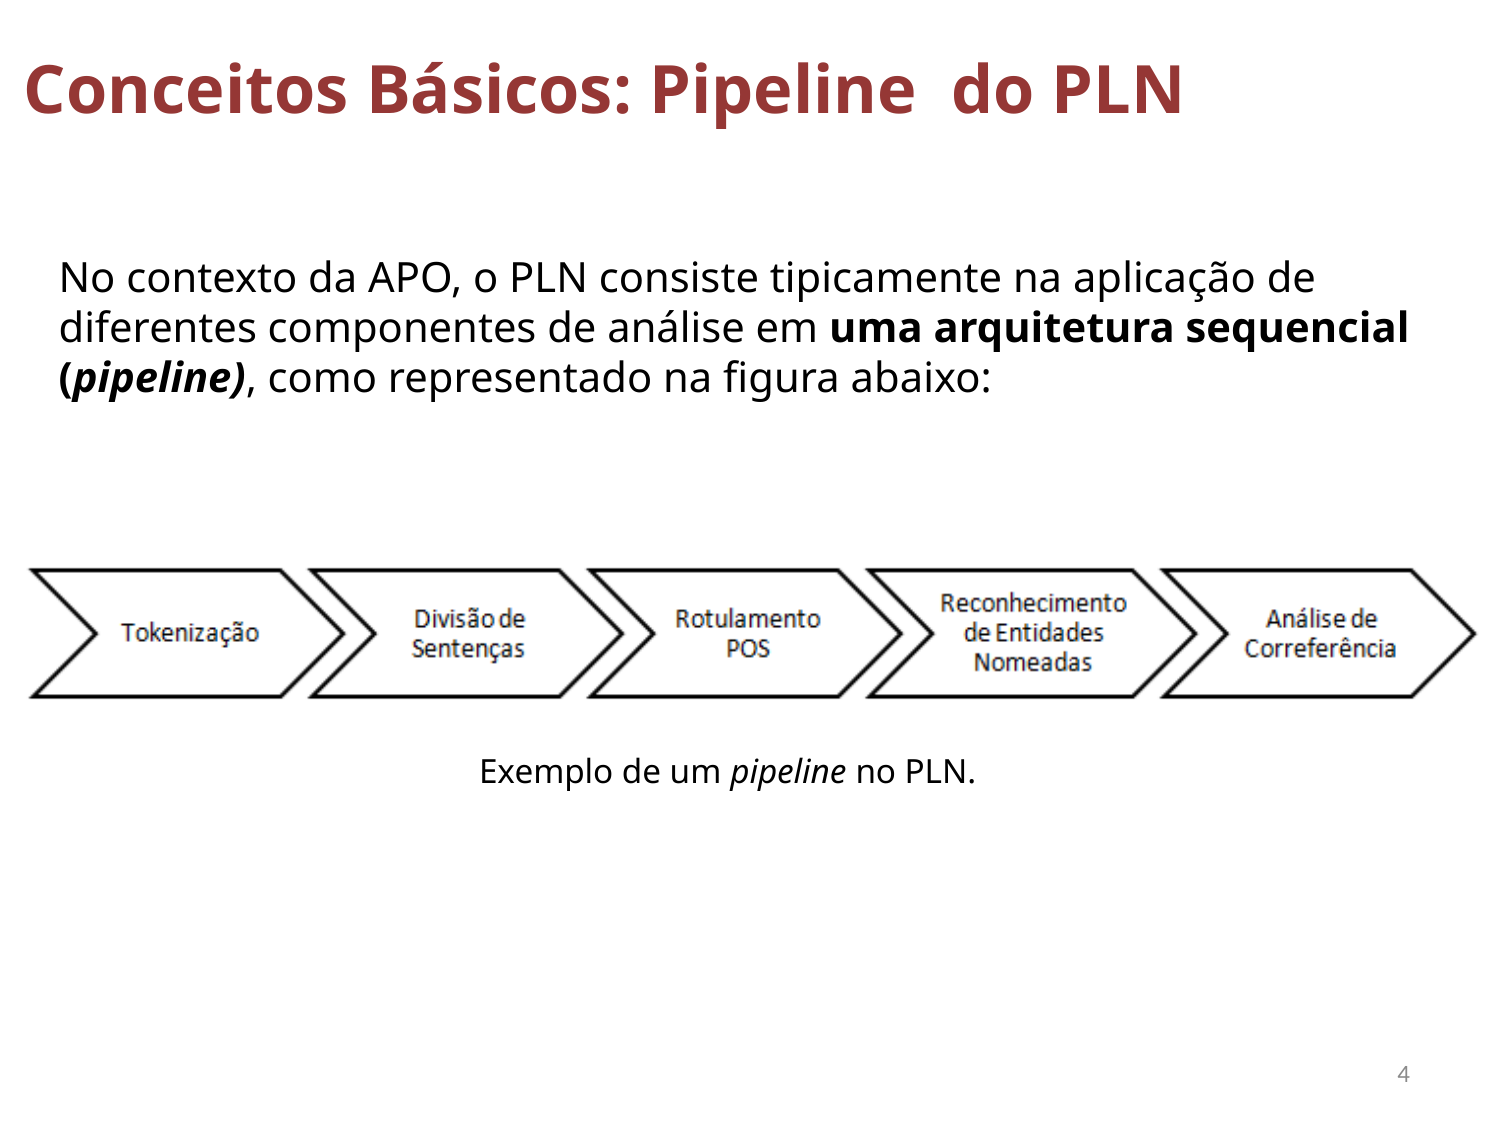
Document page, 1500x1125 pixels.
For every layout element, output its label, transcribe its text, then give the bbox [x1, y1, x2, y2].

picture [2, 551, 1500, 710]
text_box [0, 0, 1500, 75]
slide_number 4 [1074, 1042, 1425, 1103]
text_box Exemplo de um pipeline no PLN. [171, 742, 1294, 798]
title Conceitos Básicos: Pipeline do PLN [8, 75, 1359, 157]
text_box [41, 717, 1412, 796]
text_box [41, 196, 1412, 550]
text_box No contexto da APO, o PLN consiste tipicamente na aplicação de diferentes componentes de análise em uma arquitetura sequencial (pipeline), como representado na figura abaixo: [43, 243, 1450, 409]
